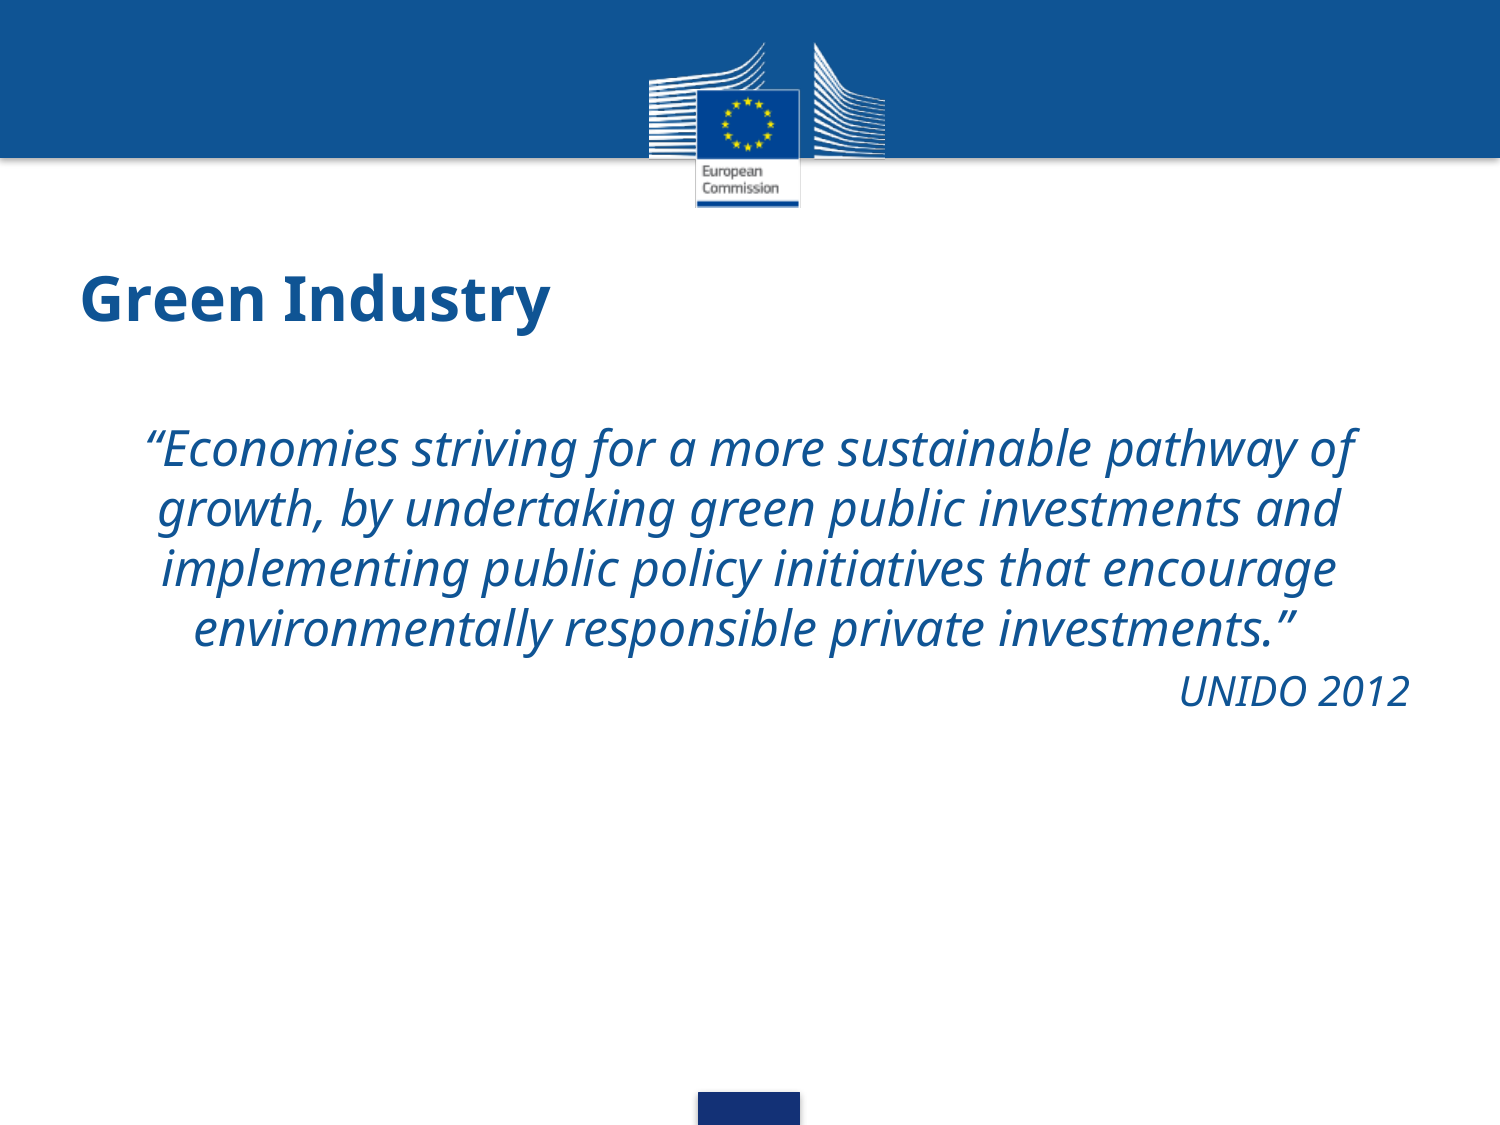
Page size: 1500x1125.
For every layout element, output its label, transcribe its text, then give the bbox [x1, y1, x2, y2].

list “Economies striving for a more sustainable pathway of growth, by undertaking green public investments and implementing public policy initiatives that encourage environmentally responsible private investments.” UNIDO 2012 [75, 408, 1425, 988]
picture [649, 42, 885, 208]
title Green Industry [64, 219, 1415, 374]
